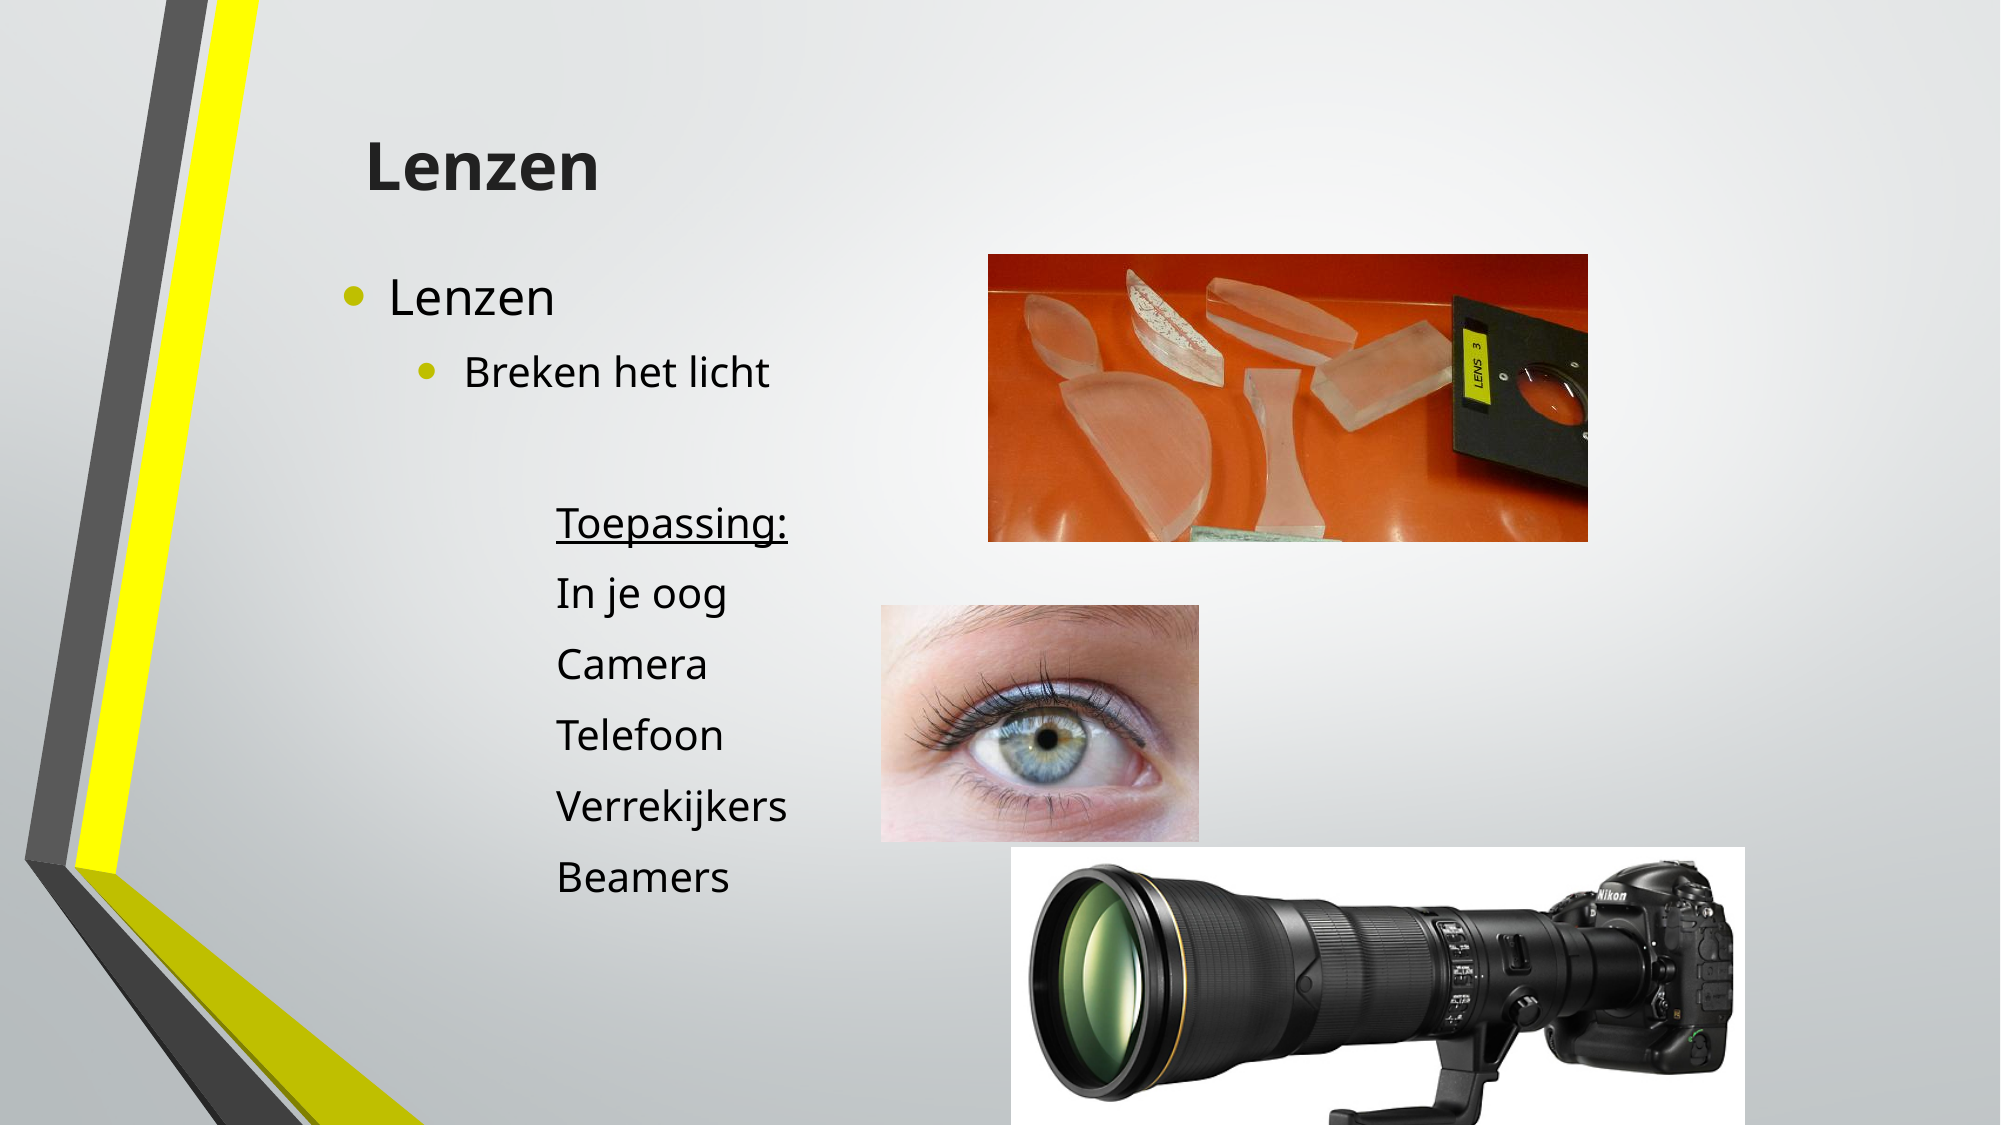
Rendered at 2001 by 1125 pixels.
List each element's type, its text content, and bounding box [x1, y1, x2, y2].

picture [1011, 847, 1745, 1125]
picture [881, 604, 1199, 843]
picture [987, 254, 1589, 542]
list Lenzen Breken het licht Toepassing: In je oog Camera Telefoon Verrekijkers Beamers [326, 335, 1677, 1078]
text_box Lenzen [349, 70, 1700, 258]
